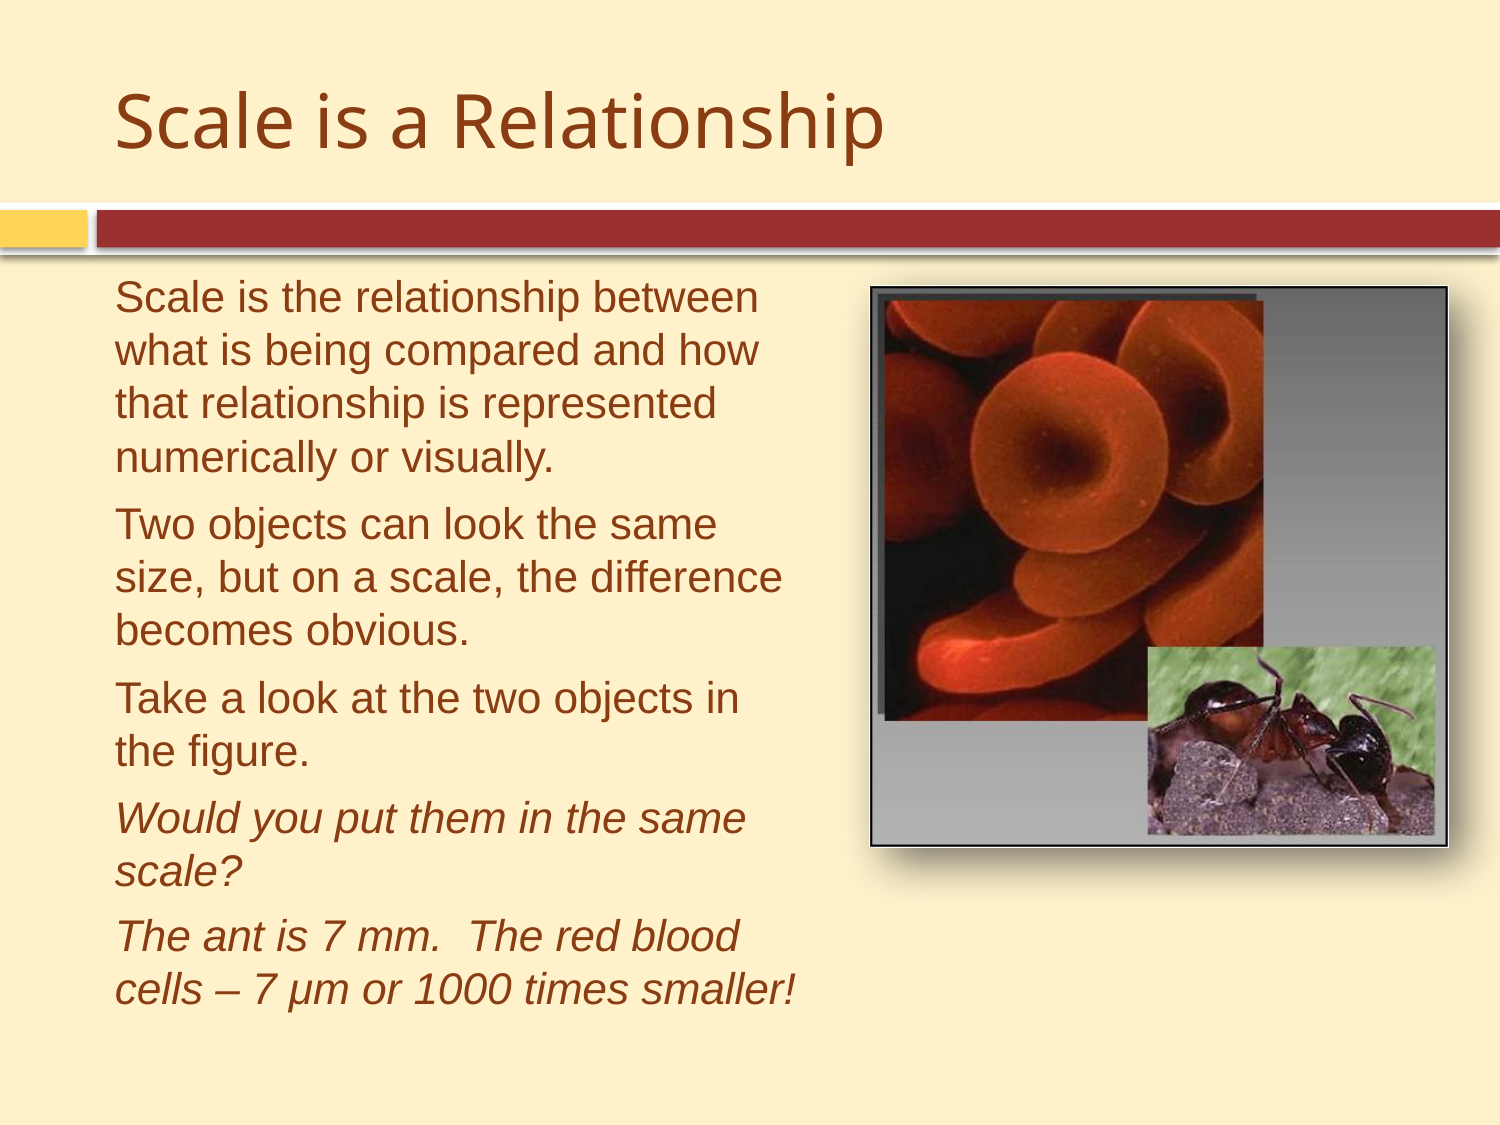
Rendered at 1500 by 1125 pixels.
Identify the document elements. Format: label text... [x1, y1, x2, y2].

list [869, 284, 1450, 848]
list Scale is the relationship between what is being compared and how that relationship is represented numerically or visually. Two objects can look the same size, but on a scale, the difference becomes obvious. Take a look at the two objects in the figure. Would you put them in the same scale? The ant is 7 mm. The red blood cells – 7 μm or 1000 times smaller! [99, 260, 820, 1060]
title Scale is a Relationship [99, 37, 1438, 200]
